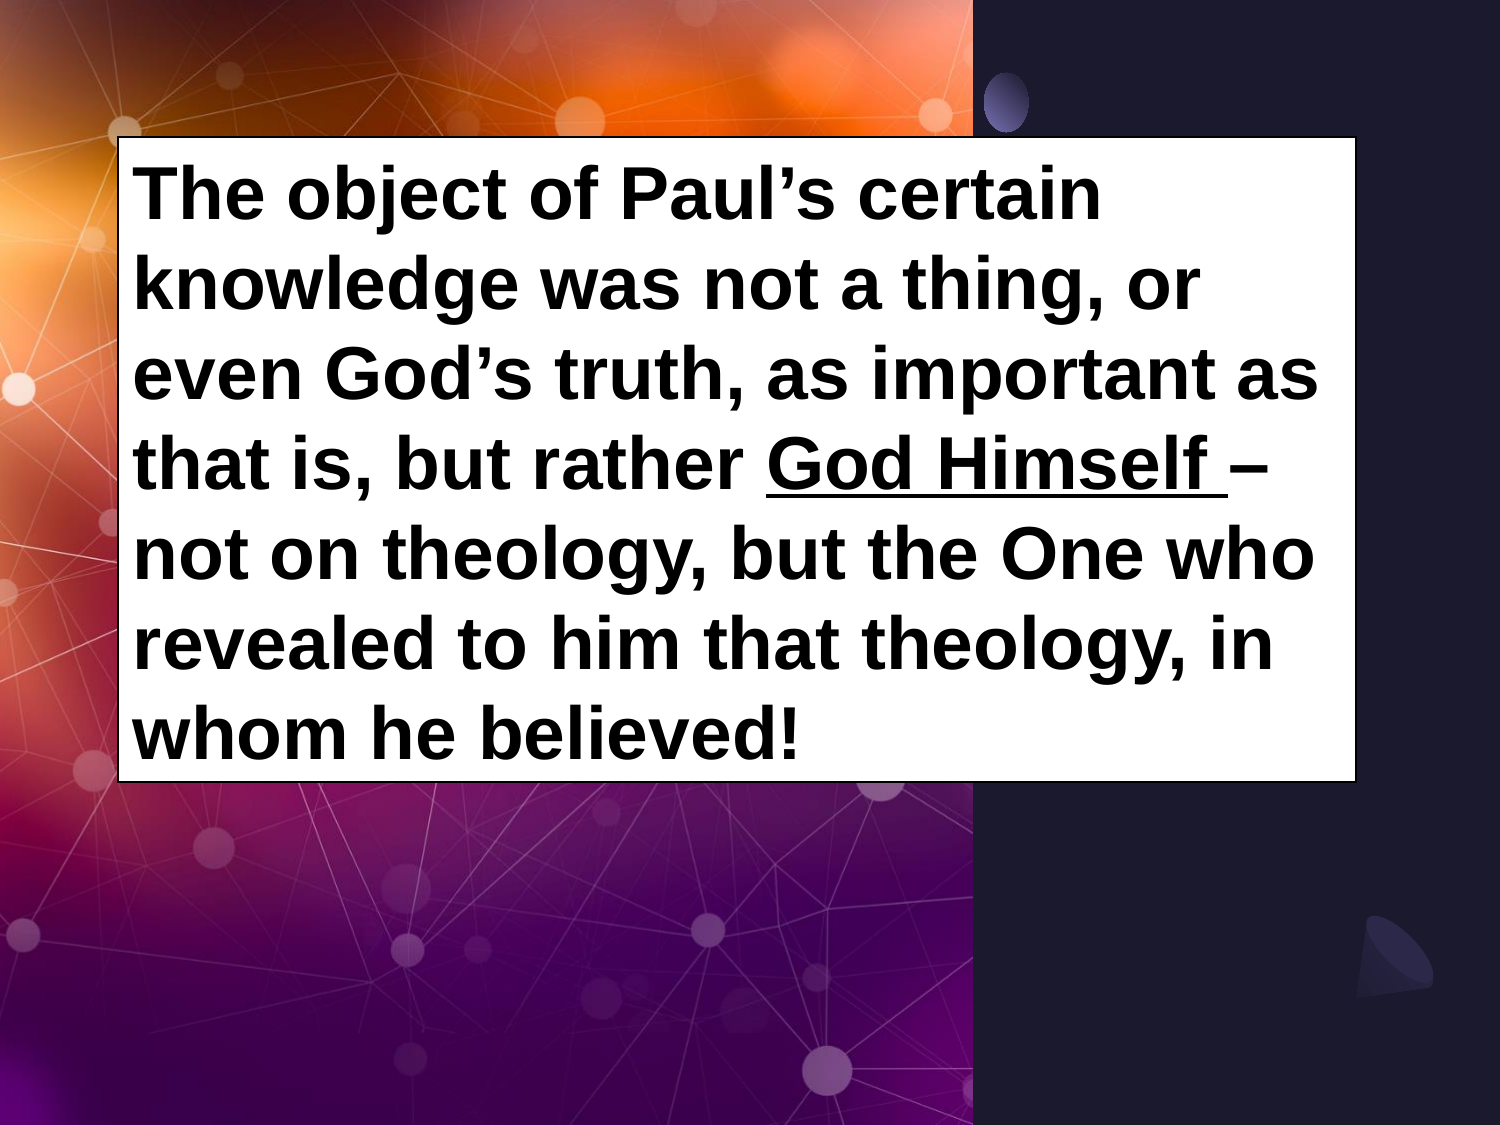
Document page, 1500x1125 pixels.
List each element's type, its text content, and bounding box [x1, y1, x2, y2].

text_box The object of Paul’s certain knowledge was not a thing, or even God’s truth, as important as that is, but rather God Himself – not on theology, but the One who revealed to him that theology, in whom he believed! [973, 136, 1357, 783]
picture [0, 0, 973, 1125]
